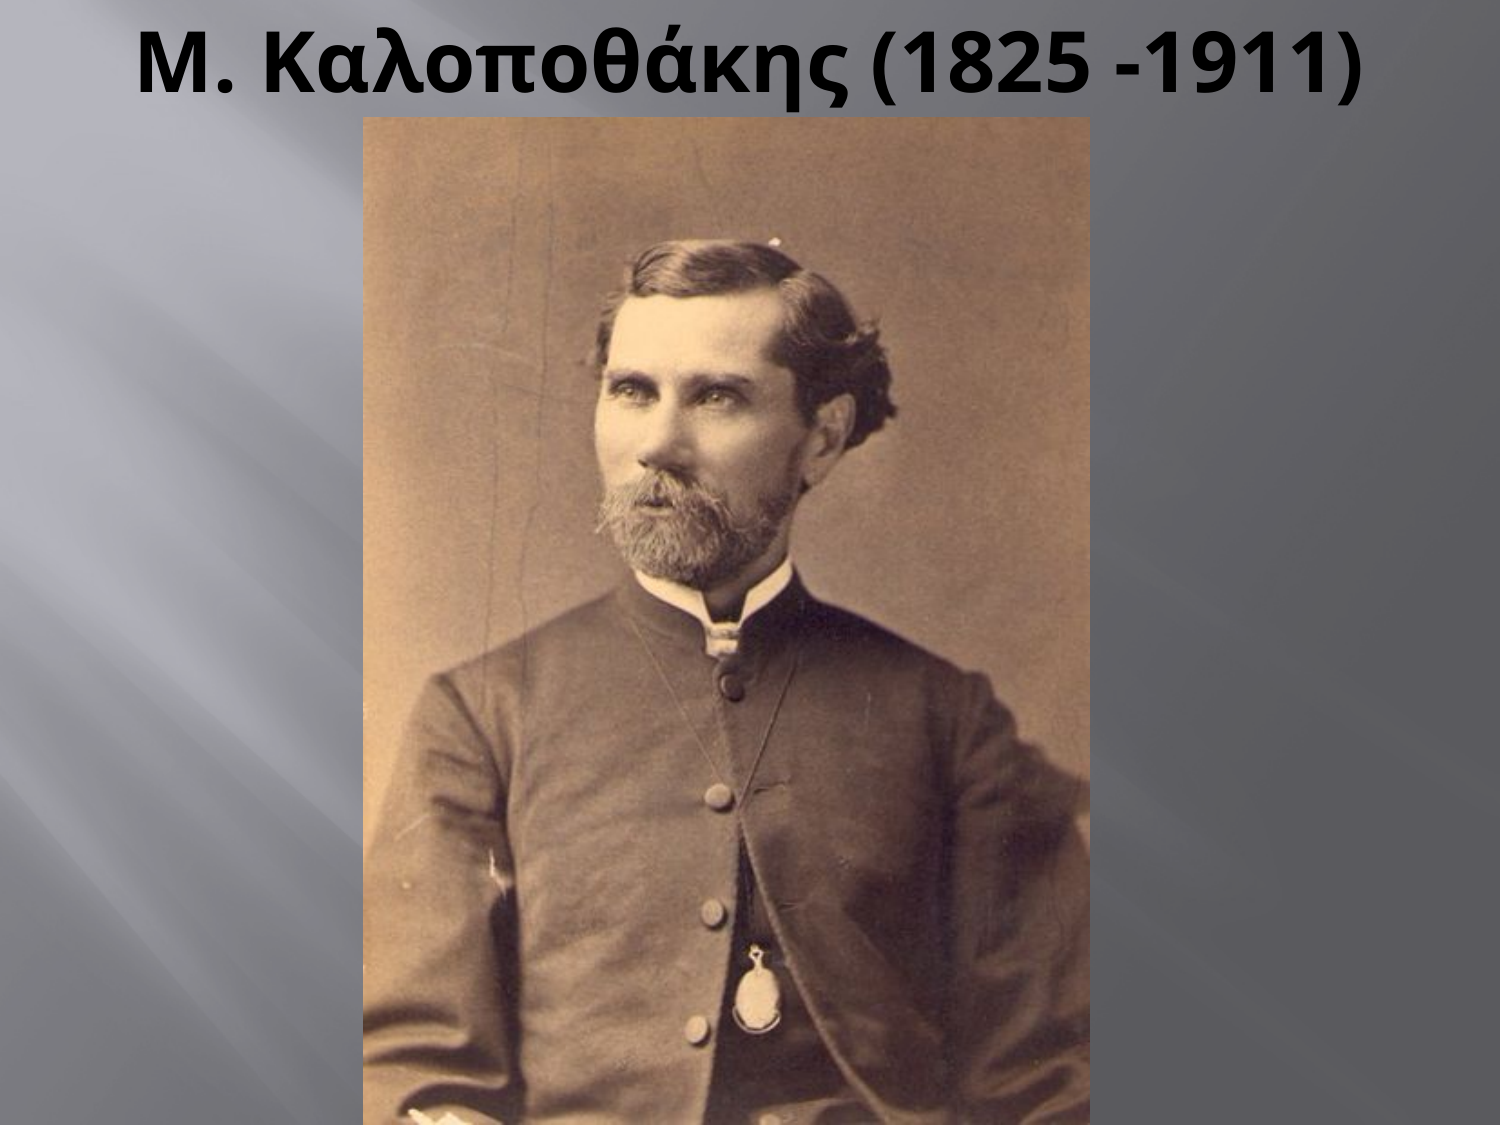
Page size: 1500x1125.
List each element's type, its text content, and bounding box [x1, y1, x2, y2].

title Μ. Καλοποθάκης (1825 -1911) [75, 0, 1425, 118]
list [363, 116, 1091, 1125]
